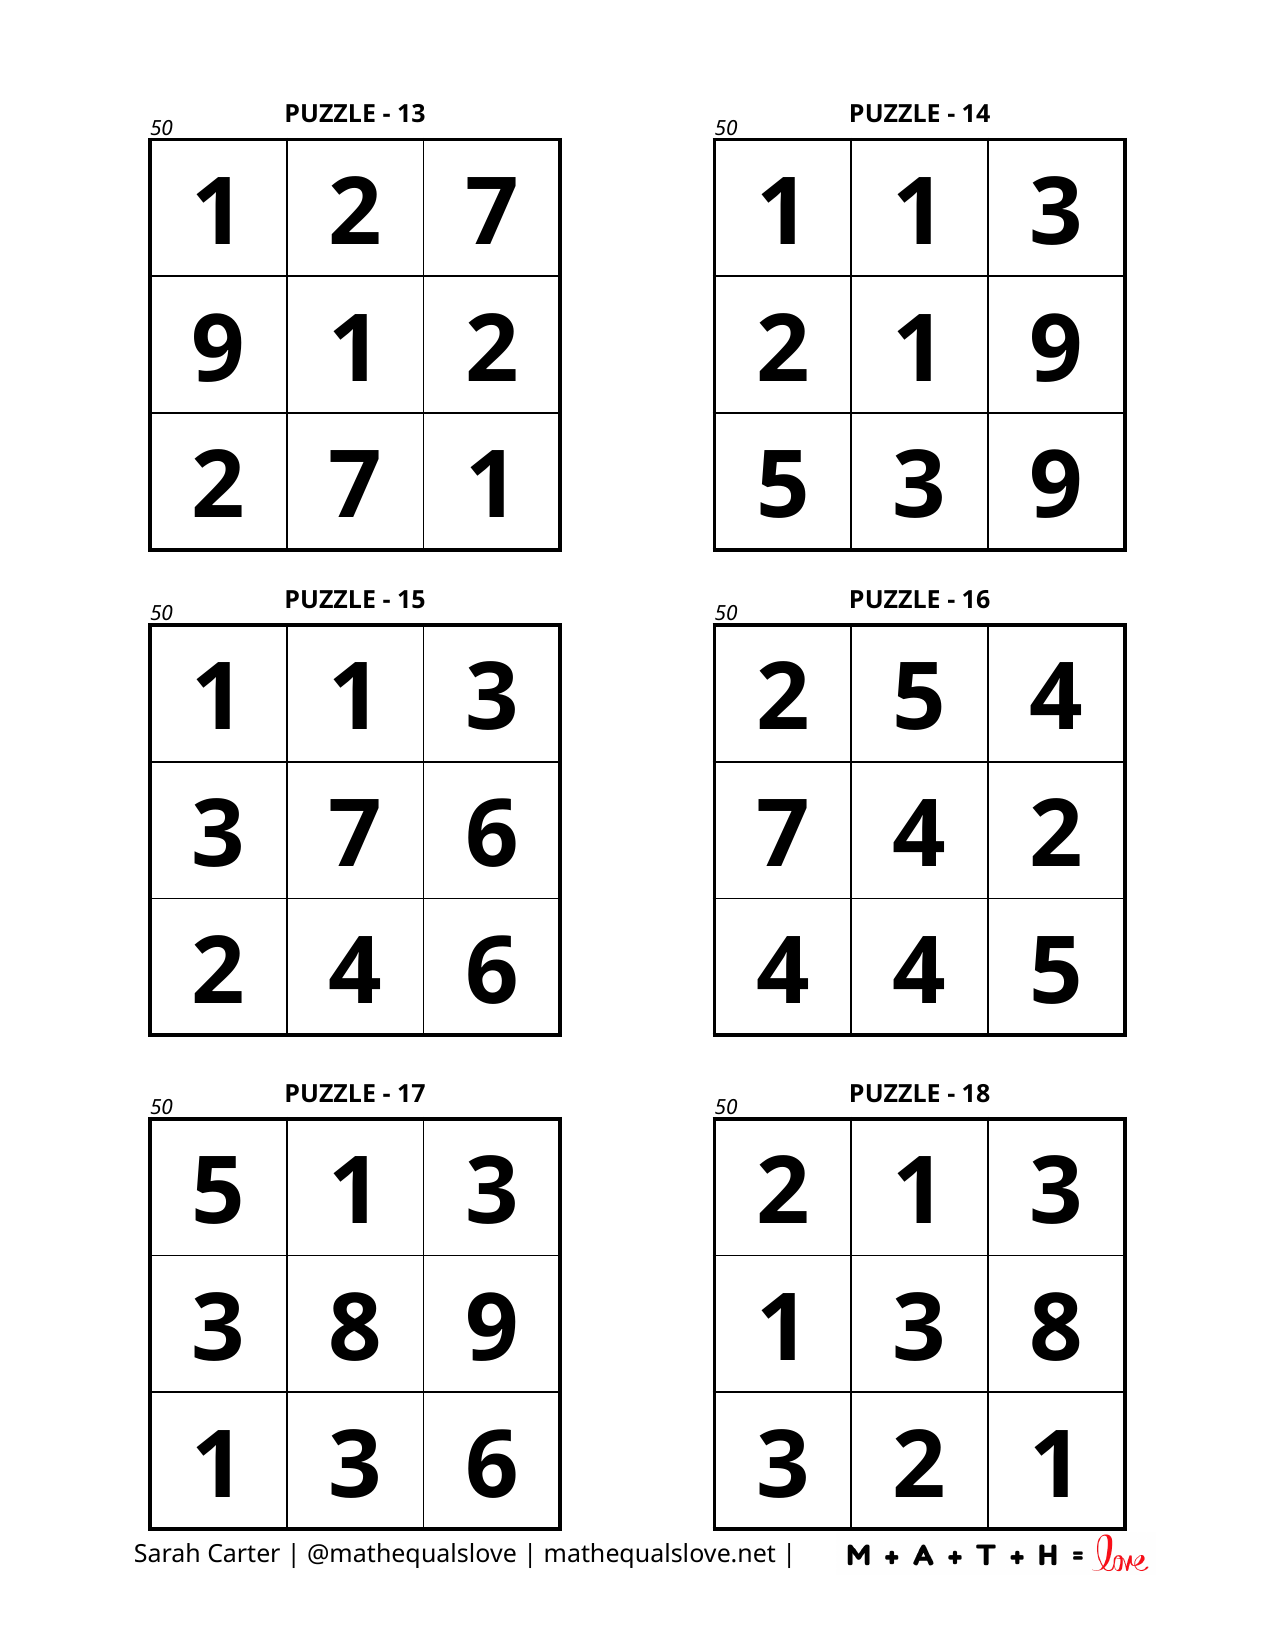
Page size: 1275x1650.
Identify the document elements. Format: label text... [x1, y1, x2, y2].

table_cell 1 [288, 277, 423, 412]
table_cell 2 [152, 899, 286, 1033]
table_cell 2 [852, 1393, 987, 1527]
table_cell 2 [989, 763, 1123, 898]
table_header 1 [716, 141, 850, 275]
table_cell 3 [152, 1256, 286, 1391]
table_header 3 [424, 1121, 558, 1255]
table_cell 6 [424, 899, 558, 1033]
table_cell 3 [852, 414, 987, 548]
table_cell 3 [716, 1393, 850, 1527]
table_header 3 [424, 627, 558, 761]
text_box 50 [714, 1093, 923, 1119]
table_cell 5 [989, 899, 1123, 1033]
text_box PUZZLE - 17 [149, 1077, 561, 1108]
table_cell 2 [152, 414, 286, 548]
table_header 5 [852, 627, 987, 761]
text_box PUZZLE - 16 [714, 583, 1125, 614]
table_header 1 [152, 627, 286, 761]
table_cell 9 [424, 1256, 558, 1391]
table_header 1 [152, 141, 286, 275]
table_header 1 [288, 1121, 423, 1255]
table_cell 8 [288, 1256, 423, 1391]
table_cell 1 [852, 277, 987, 412]
table_cell 1 [989, 1393, 1123, 1527]
table_cell 3 [852, 1256, 987, 1391]
table_cell 1 [152, 1393, 286, 1527]
text_box 50 [149, 114, 359, 140]
text_box Sarah Carter | @mathequalslove | mathequalslove.net | [119, 1529, 1199, 1575]
table_cell 1 [424, 414, 558, 548]
table_cell 6 [424, 1393, 558, 1527]
picture [835, 1532, 1157, 1576]
table_header 1 [288, 627, 423, 761]
table_cell 3 [152, 763, 286, 898]
text_box PUZZLE - 15 [149, 583, 561, 614]
table_header 4 [989, 627, 1123, 761]
table_cell 5 [716, 414, 850, 548]
table_cell 2 [424, 277, 558, 412]
table_cell 3 [288, 1393, 423, 1527]
table_cell 7 [288, 414, 423, 548]
table_header 1 [852, 1121, 987, 1255]
table_cell 7 [716, 763, 850, 898]
table_header 3 [989, 1121, 1123, 1255]
table_cell 1 [716, 1256, 850, 1391]
table_cell 4 [288, 899, 423, 1033]
table_header 3 [989, 141, 1123, 275]
text_box PUZZLE - 18 [714, 1077, 1125, 1108]
table_header 5 [152, 1121, 286, 1255]
text_box 50 [714, 114, 923, 140]
table_cell 4 [852, 763, 987, 898]
table_header 1 [852, 141, 987, 275]
table_cell 9 [152, 277, 286, 412]
table_cell 8 [989, 1256, 1123, 1391]
text_box 50 [714, 600, 923, 625]
text_box PUZZLE - 14 [714, 97, 1125, 128]
table_cell 6 [424, 763, 558, 898]
text_box PUZZLE - 13 [149, 97, 561, 128]
text_box 50 [149, 1093, 359, 1119]
table_cell 4 [852, 899, 987, 1033]
table_cell 9 [989, 414, 1123, 548]
table_header 2 [716, 1121, 850, 1255]
table_header 2 [288, 141, 423, 275]
table_cell 7 [288, 763, 423, 898]
table_header 7 [424, 141, 558, 275]
table_cell 2 [716, 277, 850, 412]
table_header 2 [716, 627, 850, 761]
table_cell 4 [716, 899, 850, 1033]
text_box 50 [149, 600, 359, 625]
table_cell 9 [989, 277, 1123, 412]
